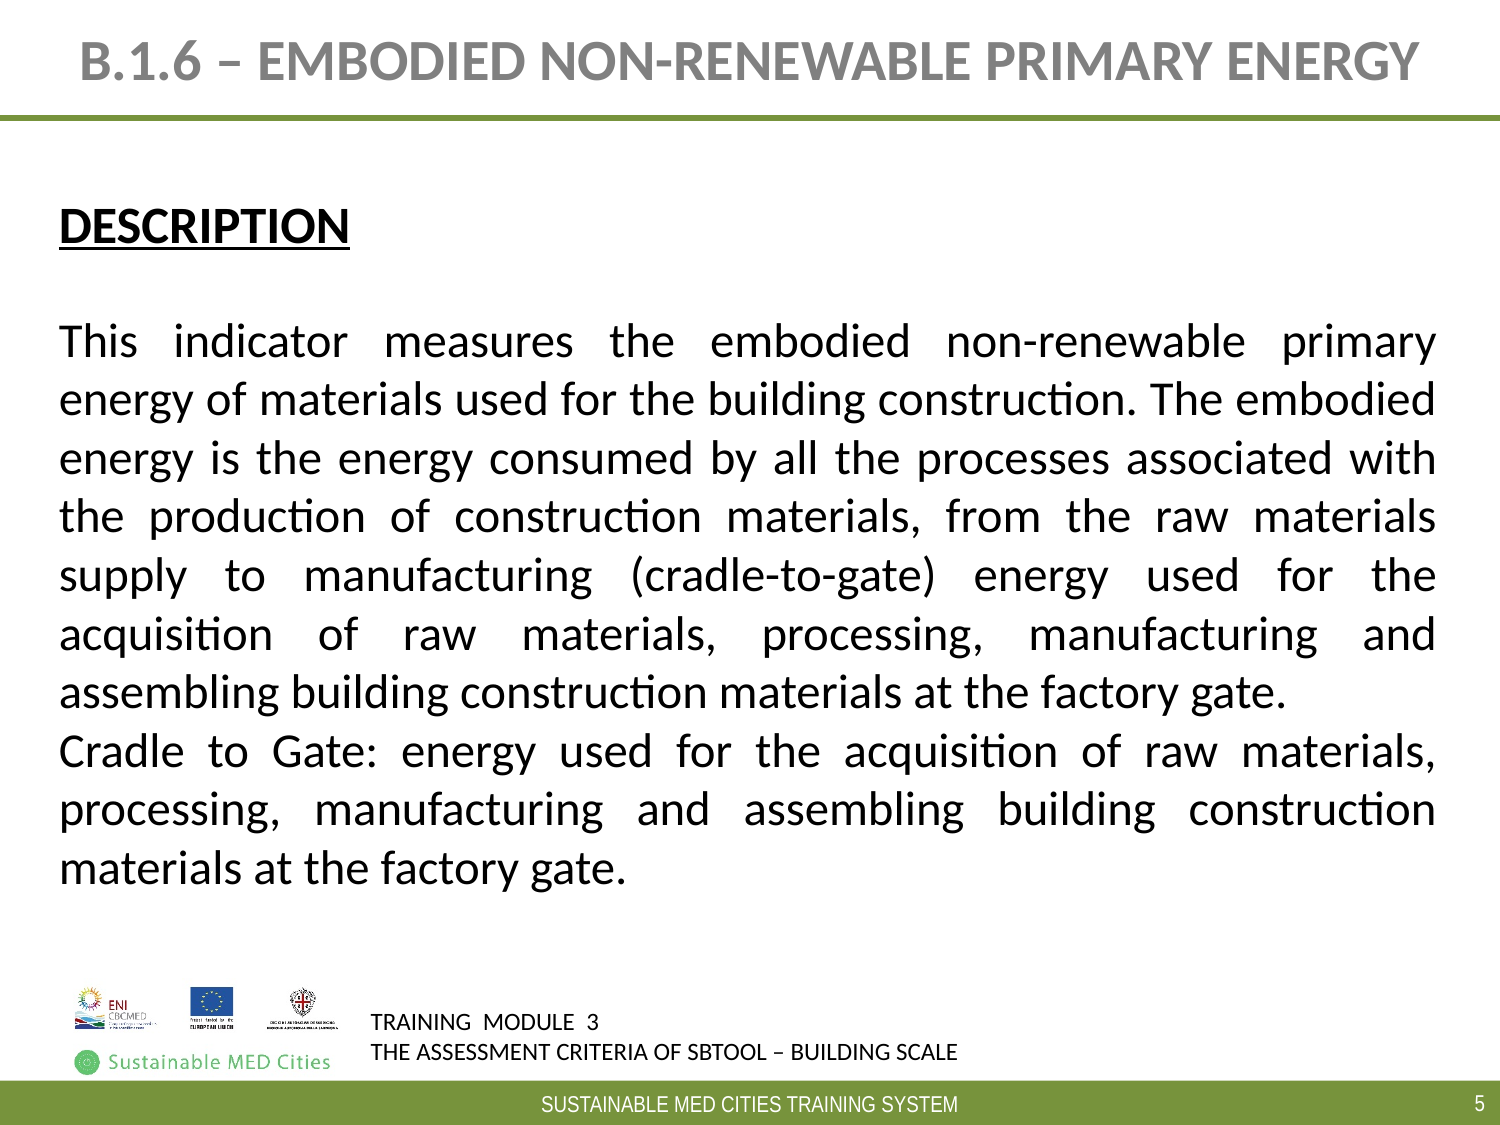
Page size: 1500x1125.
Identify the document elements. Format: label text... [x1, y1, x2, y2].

list DESCRIPTION This indicator measures the embodied non-renewable primary energy of materials used for the building construction. The embodied energy is the energy consumed by all the processes associated with the production of construction materials, from the raw materials supply to manufacturing (cradle-to-gate) energy used for the acquisition of raw materials, processing, manufacturing and assembling building construction materials at the factory gate. Cradle to Gate: energy used for the acquisition of raw materials, processing, manufacturing and assembling building construction materials at the factory gate. [43, 184, 1452, 909]
slide_number 5 [1149, 1079, 1500, 1125]
text_box B.1.6 – EMBODIED NON-RENEWABLE PRIMARY ENERGY [0, 0, 1500, 115]
picture [62, 978, 356, 1080]
